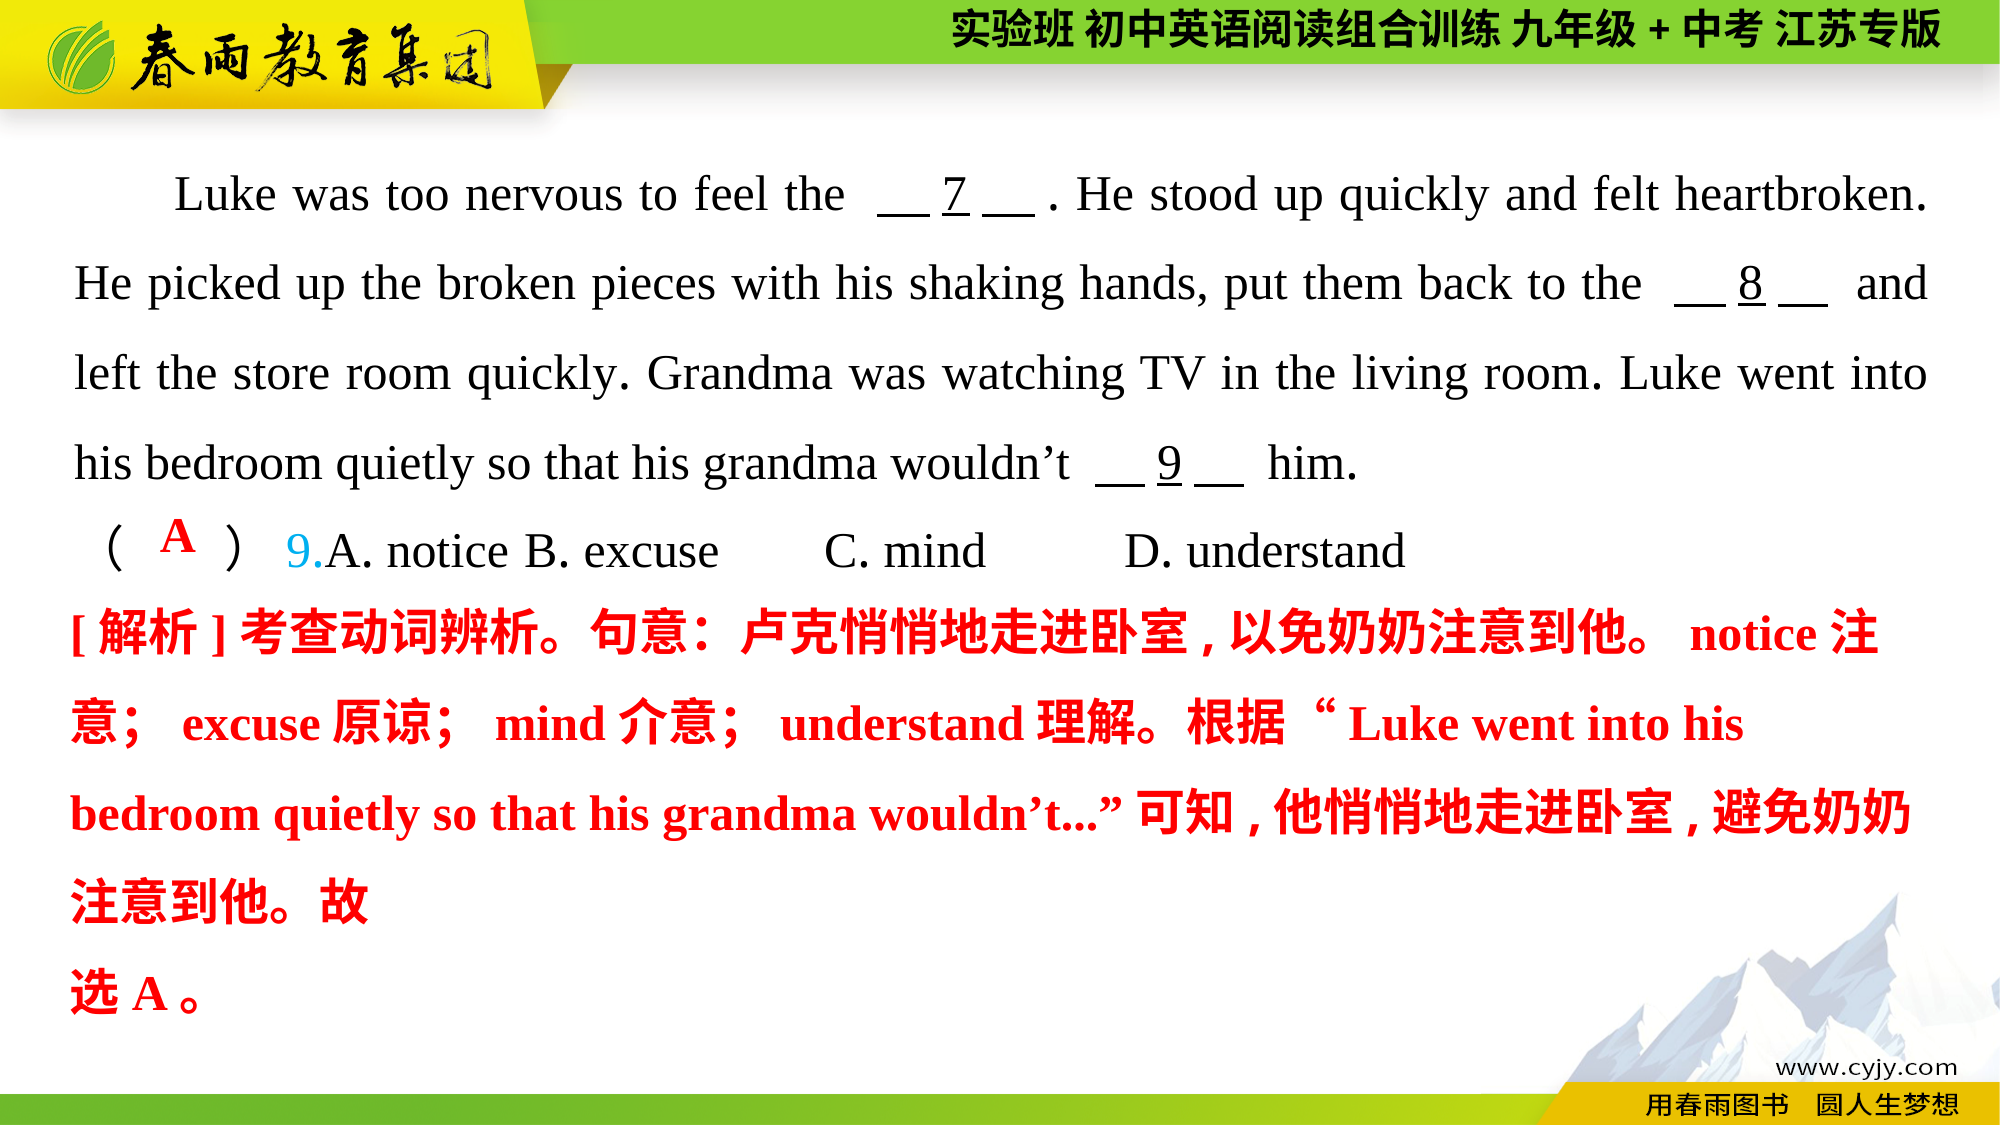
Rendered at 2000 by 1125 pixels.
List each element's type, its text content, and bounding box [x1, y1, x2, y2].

text_box [解析]考查动词辨析。句意：卢克悄悄地走进卧室,以免奶奶注意到他。notice注意；excuse原谅；mind介意；understand理解。根据“Luke went into his bedroom quietly so that his grandma wouldn’t...”可知,他悄悄地走进卧室,避免奶奶注意到他。故 选A。 [54, 562, 1939, 1028]
text_box A [145, 494, 212, 562]
picture [0, 0, 2000, 1125]
list Luke was too nervous to feel the 7 . He stood up quickly and felt heartbroken. He picked up the broken pieces with his shaking hands, put them back to the 8 and left the store room quickly. Grandma was watching TV in the living room. Luke went into his bedroom quietly so that his grandma wouldn’t 9 him. [59, 122, 1944, 479]
text_box （ ）9.A. notice B. excuse C. mind D. understand [59, 479, 1944, 585]
